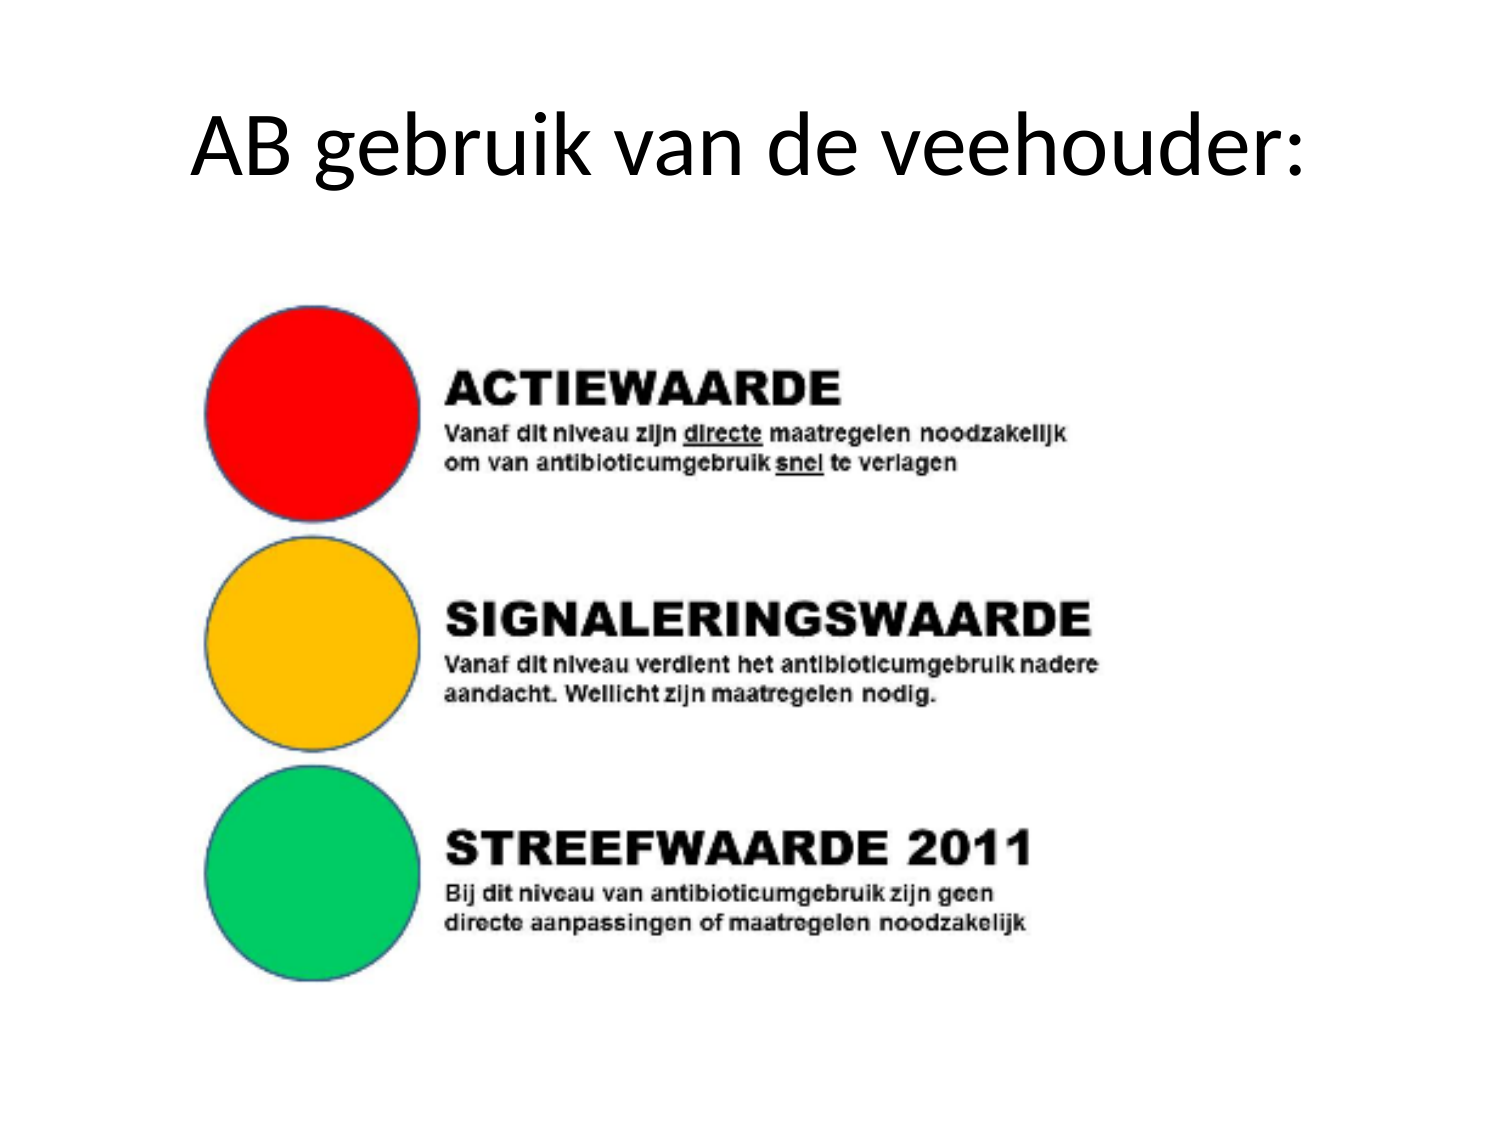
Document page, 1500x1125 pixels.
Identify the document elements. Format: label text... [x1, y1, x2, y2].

picture [135, 243, 1247, 1082]
title AB gebruik van de veehouder: [75, 45, 1425, 233]
